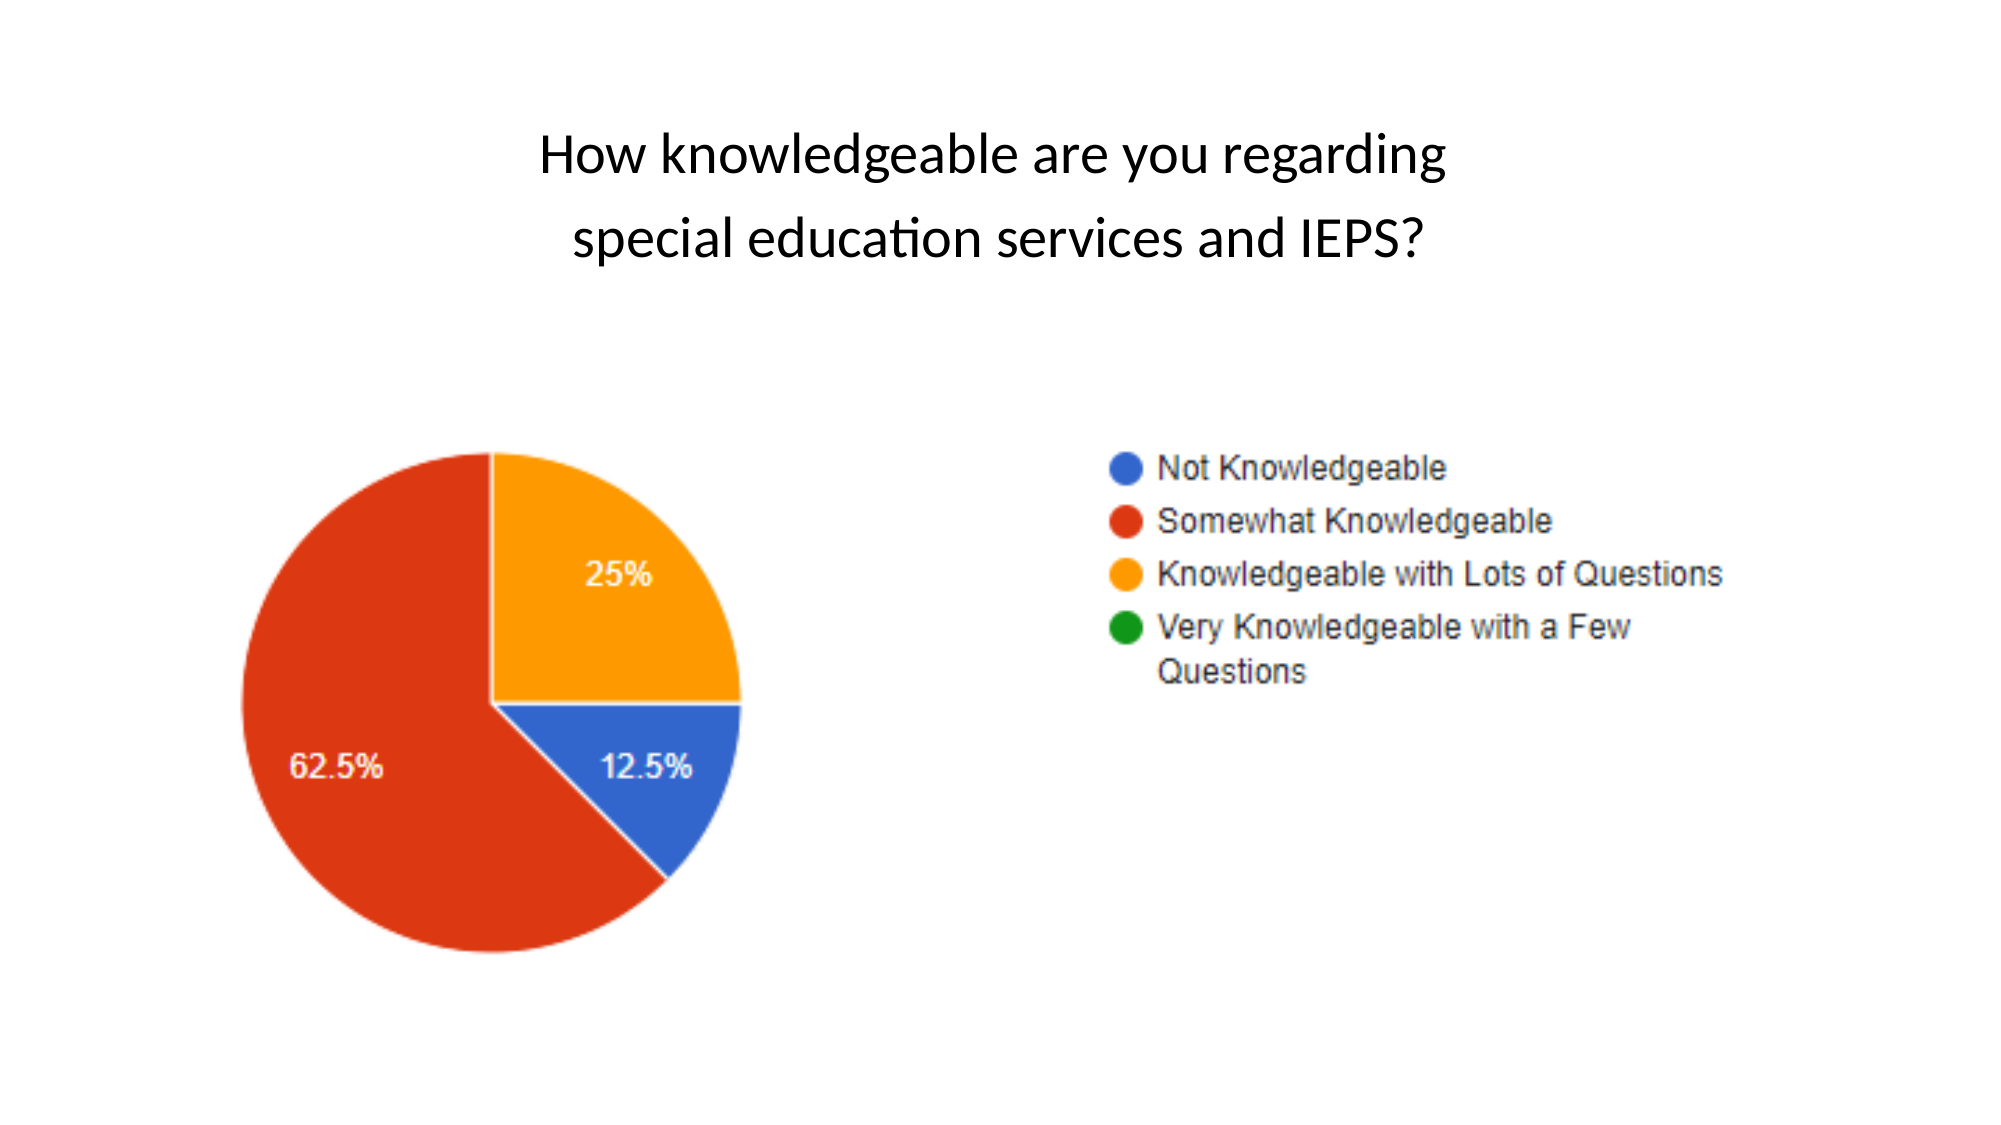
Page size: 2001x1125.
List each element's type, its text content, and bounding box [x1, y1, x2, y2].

picture [69, 333, 1787, 977]
list How knowledgeable are you regarding special education services and IEPS? [137, 116, 1863, 900]
